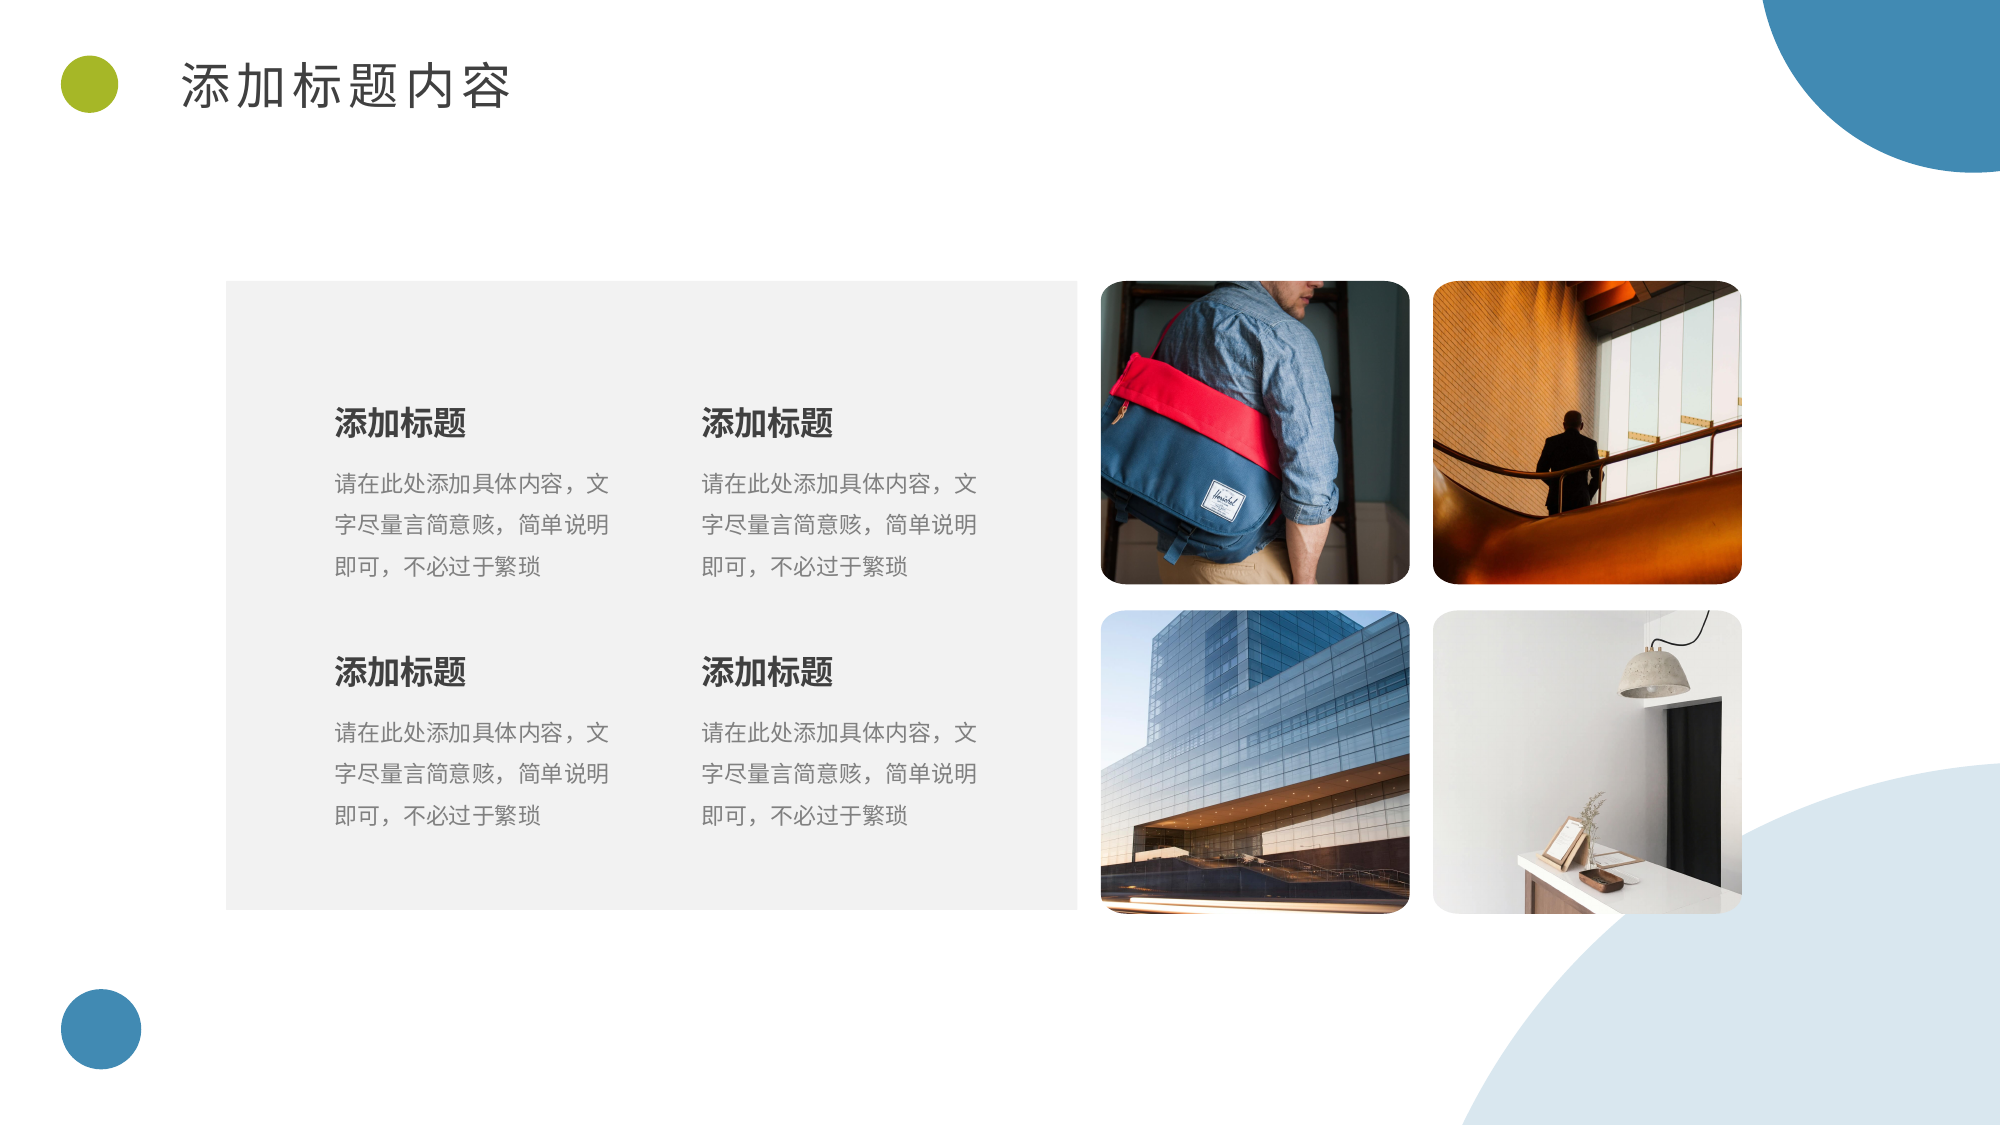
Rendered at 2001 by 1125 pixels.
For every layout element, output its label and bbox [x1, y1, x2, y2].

text_box [60, 0, 2000, 1125]
